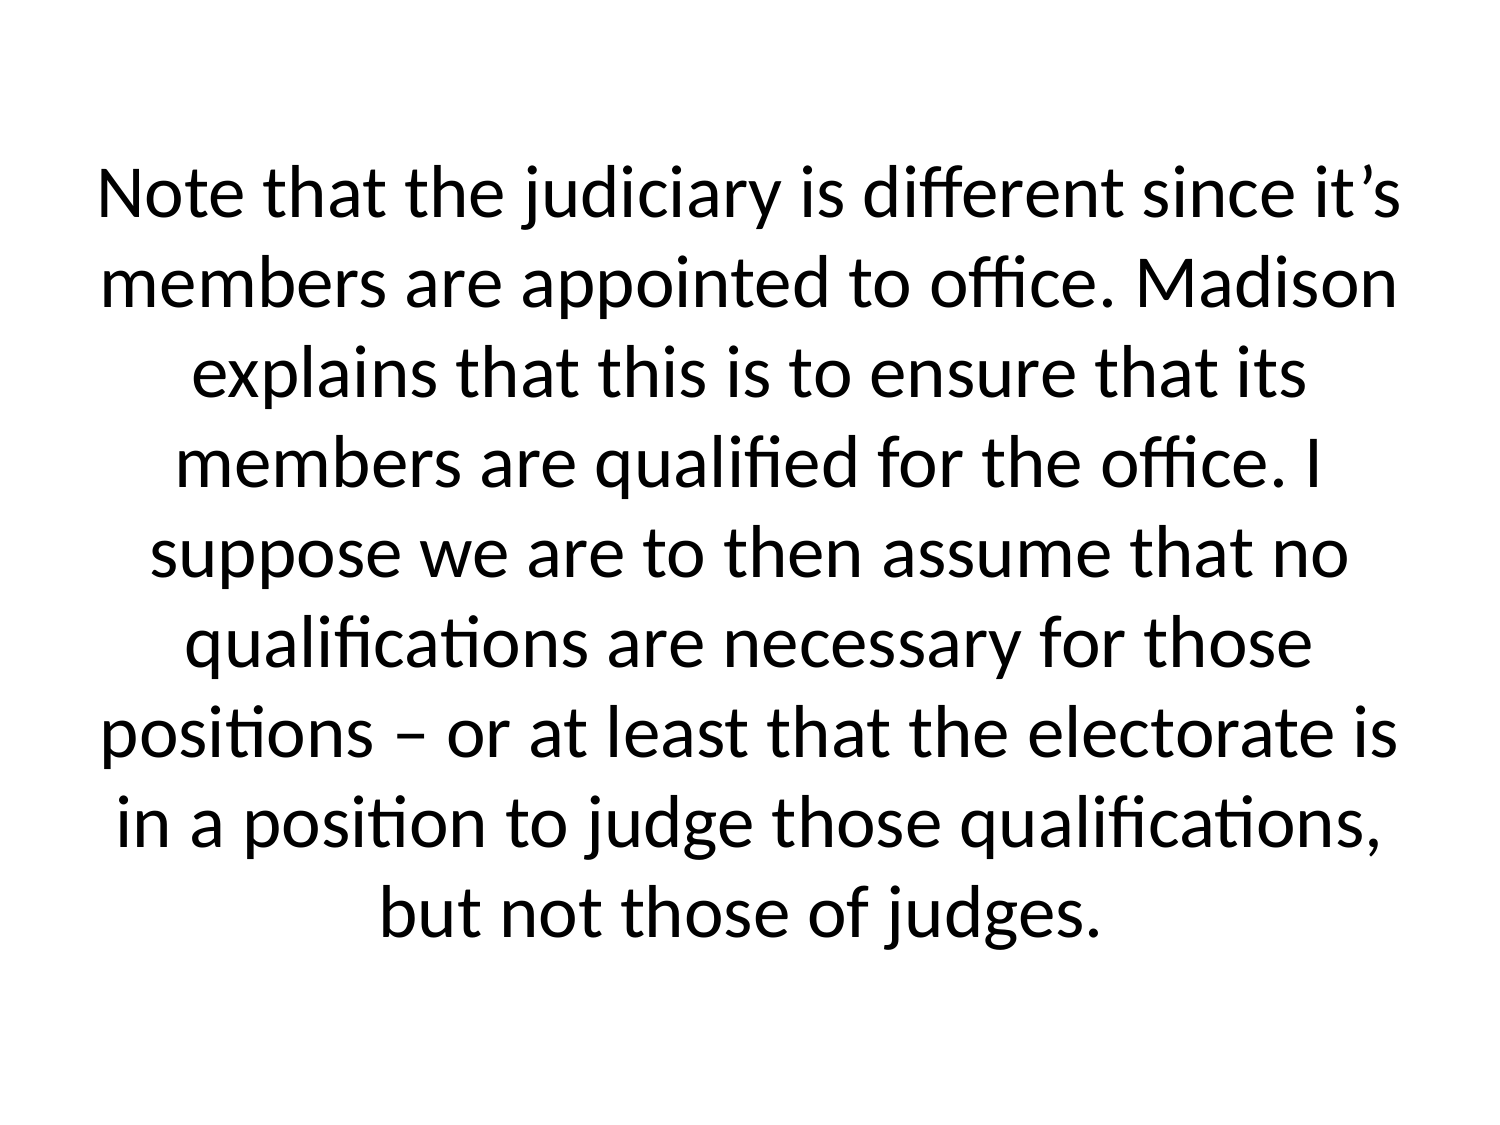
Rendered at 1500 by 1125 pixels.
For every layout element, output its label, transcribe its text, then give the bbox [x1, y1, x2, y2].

title Note that the judiciary is different since it’s members are appointed to office. Madison explains that this is to ensure that its members are qualified for the office. I suppose we are to then assume that no qualifications are necessary for those positions – or at least that the electorate is in a position to judge those qualifications, but not those of judges. [74, 44, 1426, 1051]
